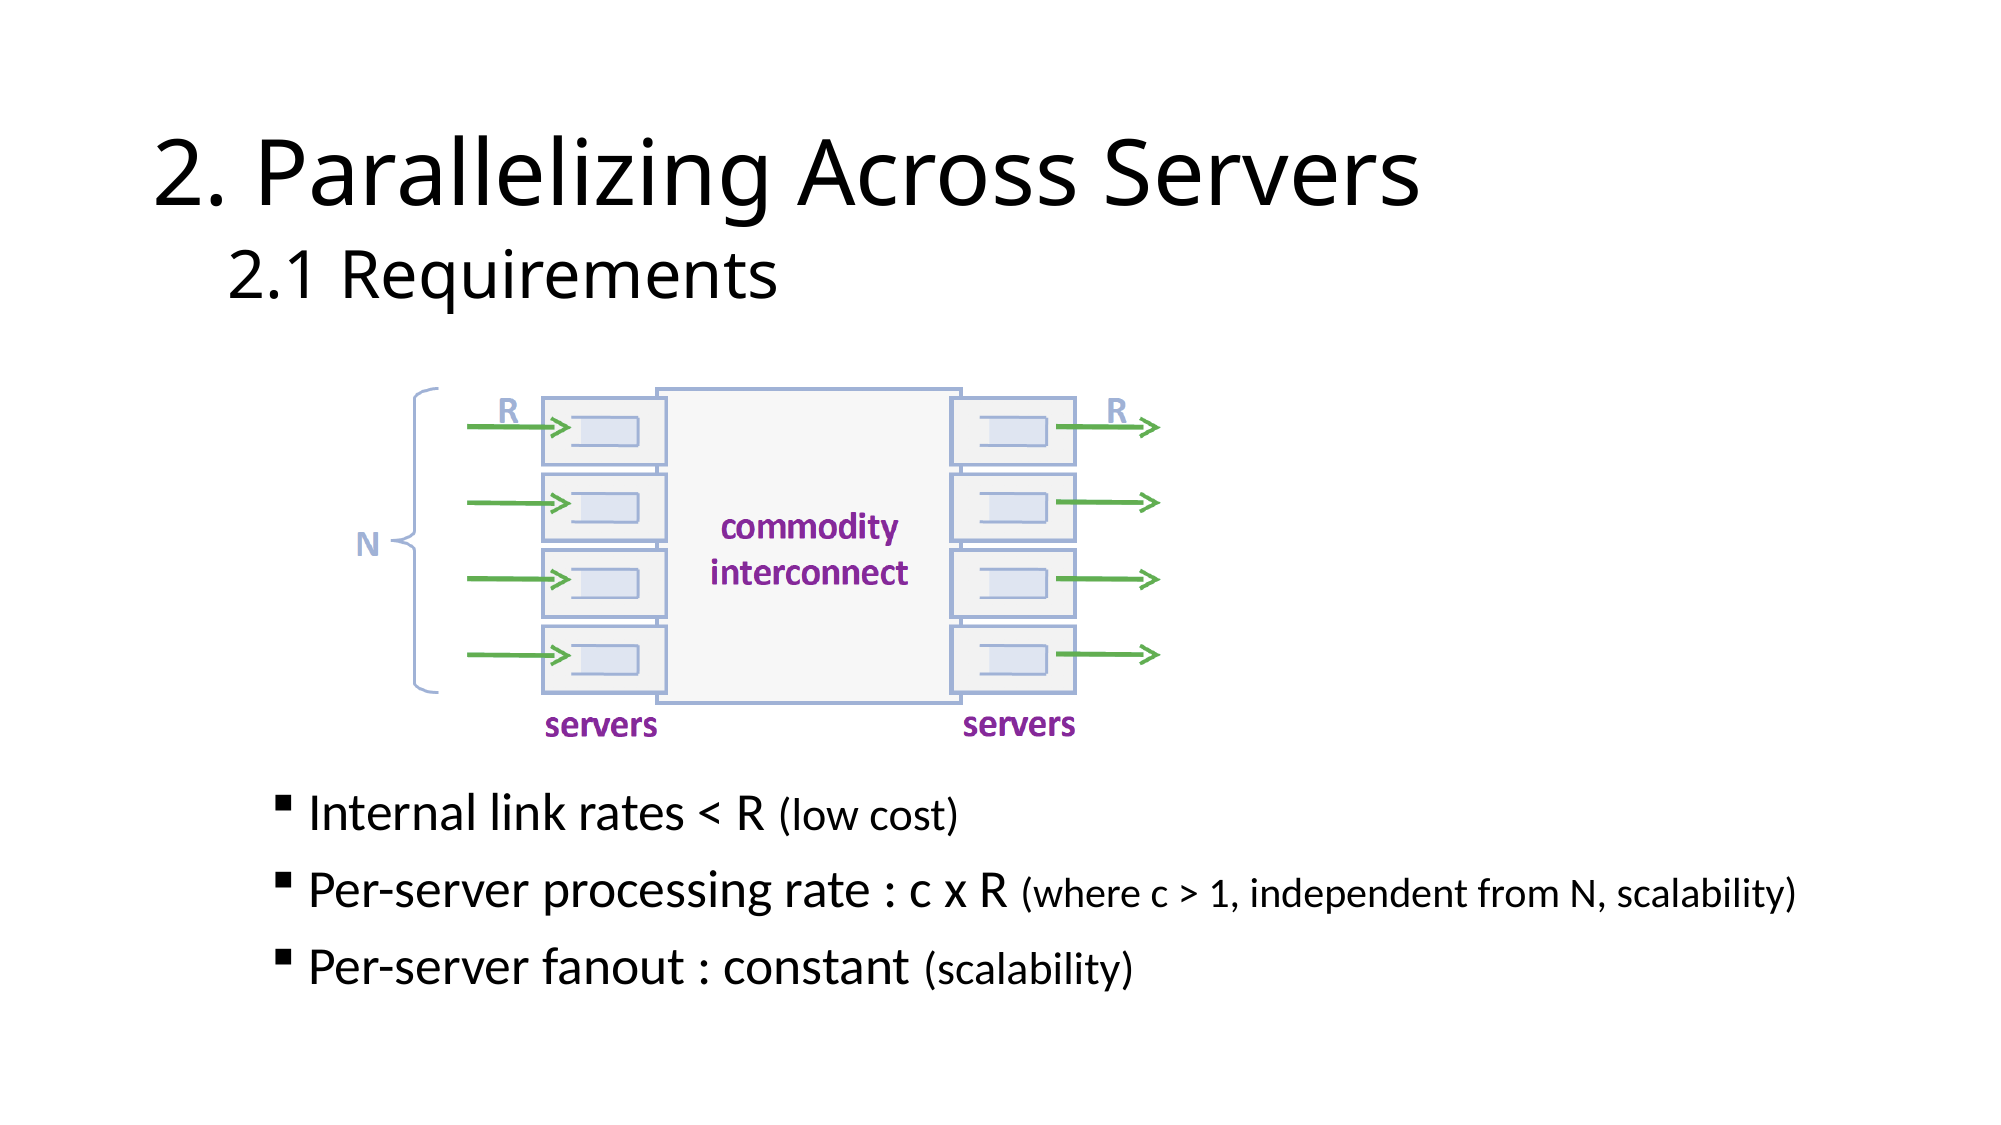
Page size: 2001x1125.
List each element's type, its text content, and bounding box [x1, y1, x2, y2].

text_box 2.1 Requirements [212, 225, 1395, 330]
list Internal link rates < R (low cost) Per-server processing rate : c x R (where c > 1, independent from N, scalability) Per-server fanout : constant (scalability) [255, 776, 1838, 1007]
picture [324, 329, 1209, 777]
title 2. Parallelizing Across Servers [137, 59, 1863, 278]
